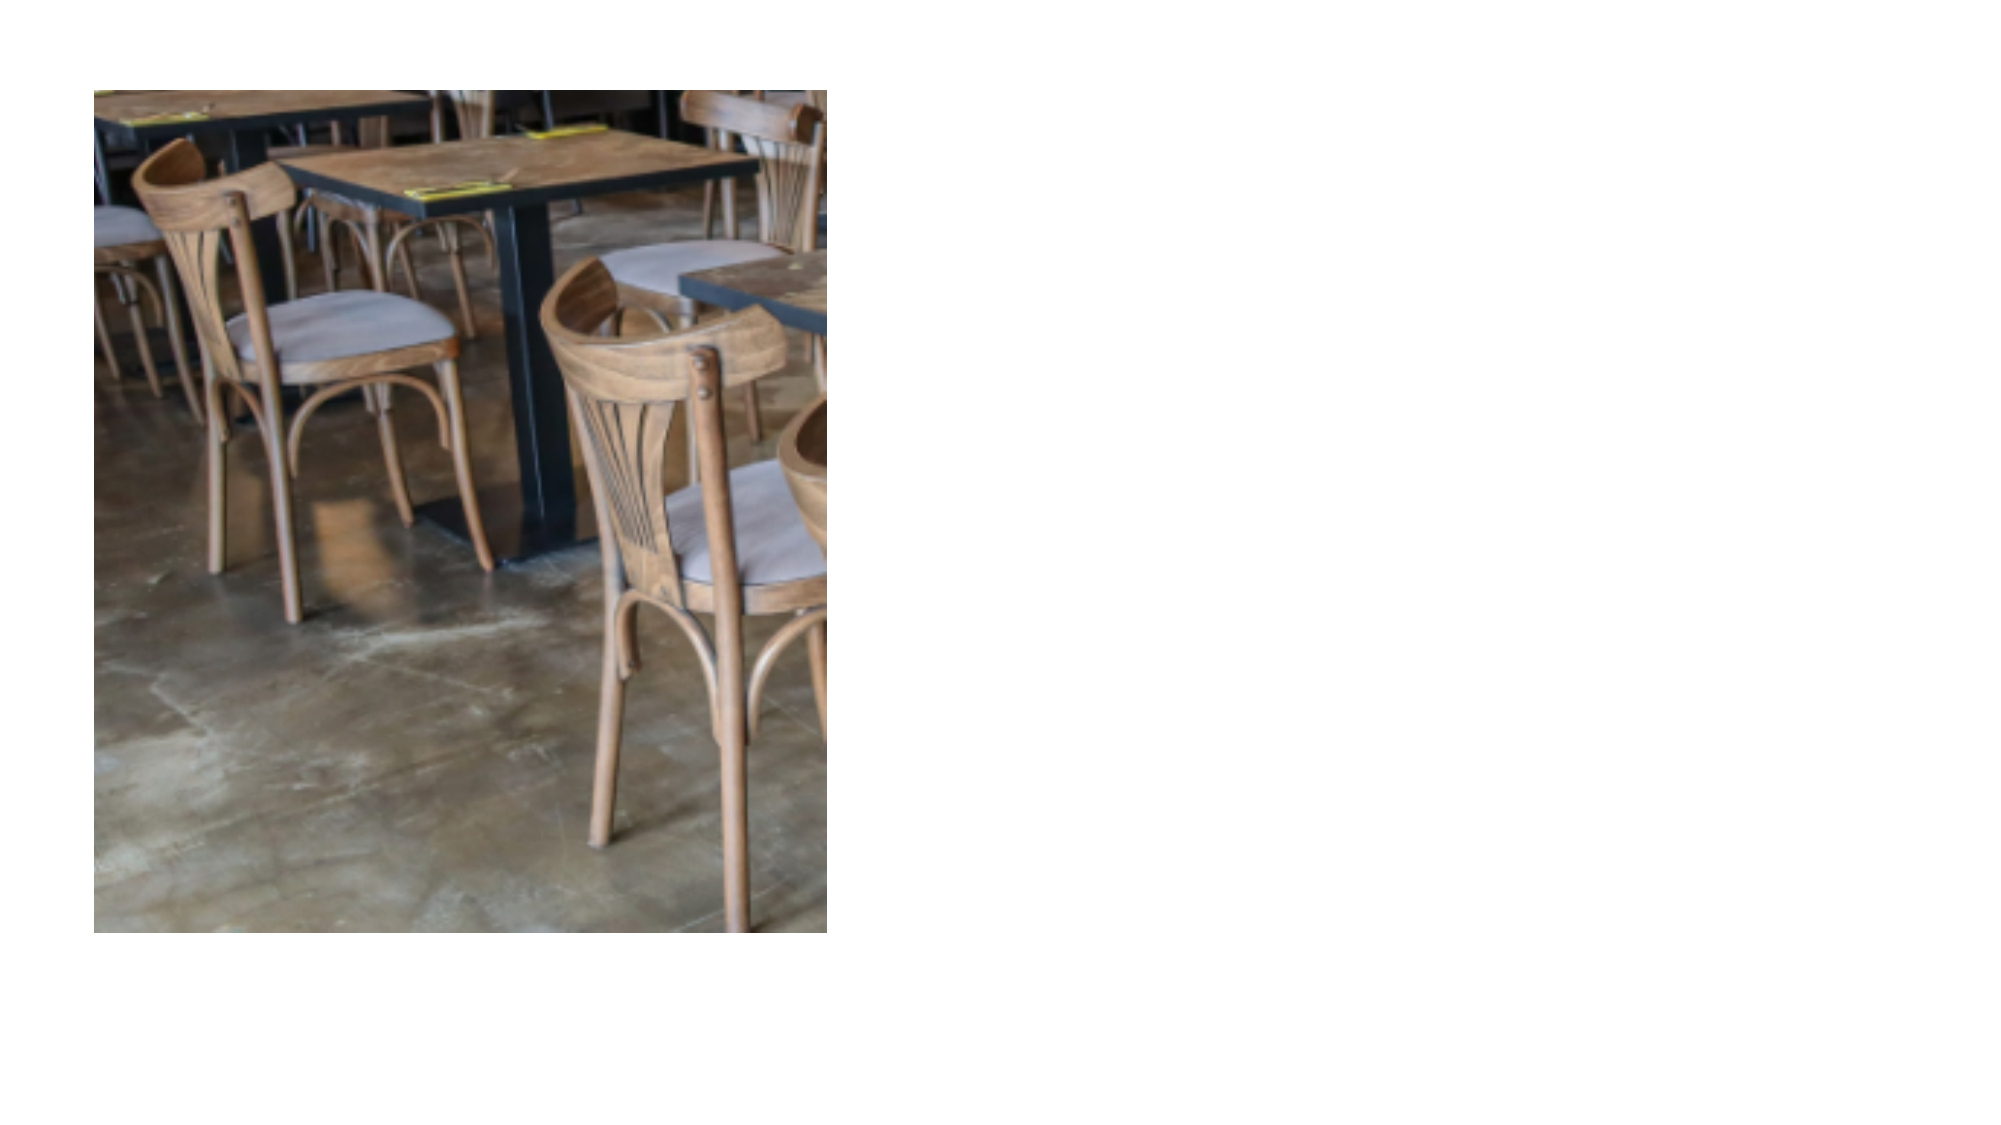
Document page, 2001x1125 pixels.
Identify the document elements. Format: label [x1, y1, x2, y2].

picture [94, 89, 828, 933]
